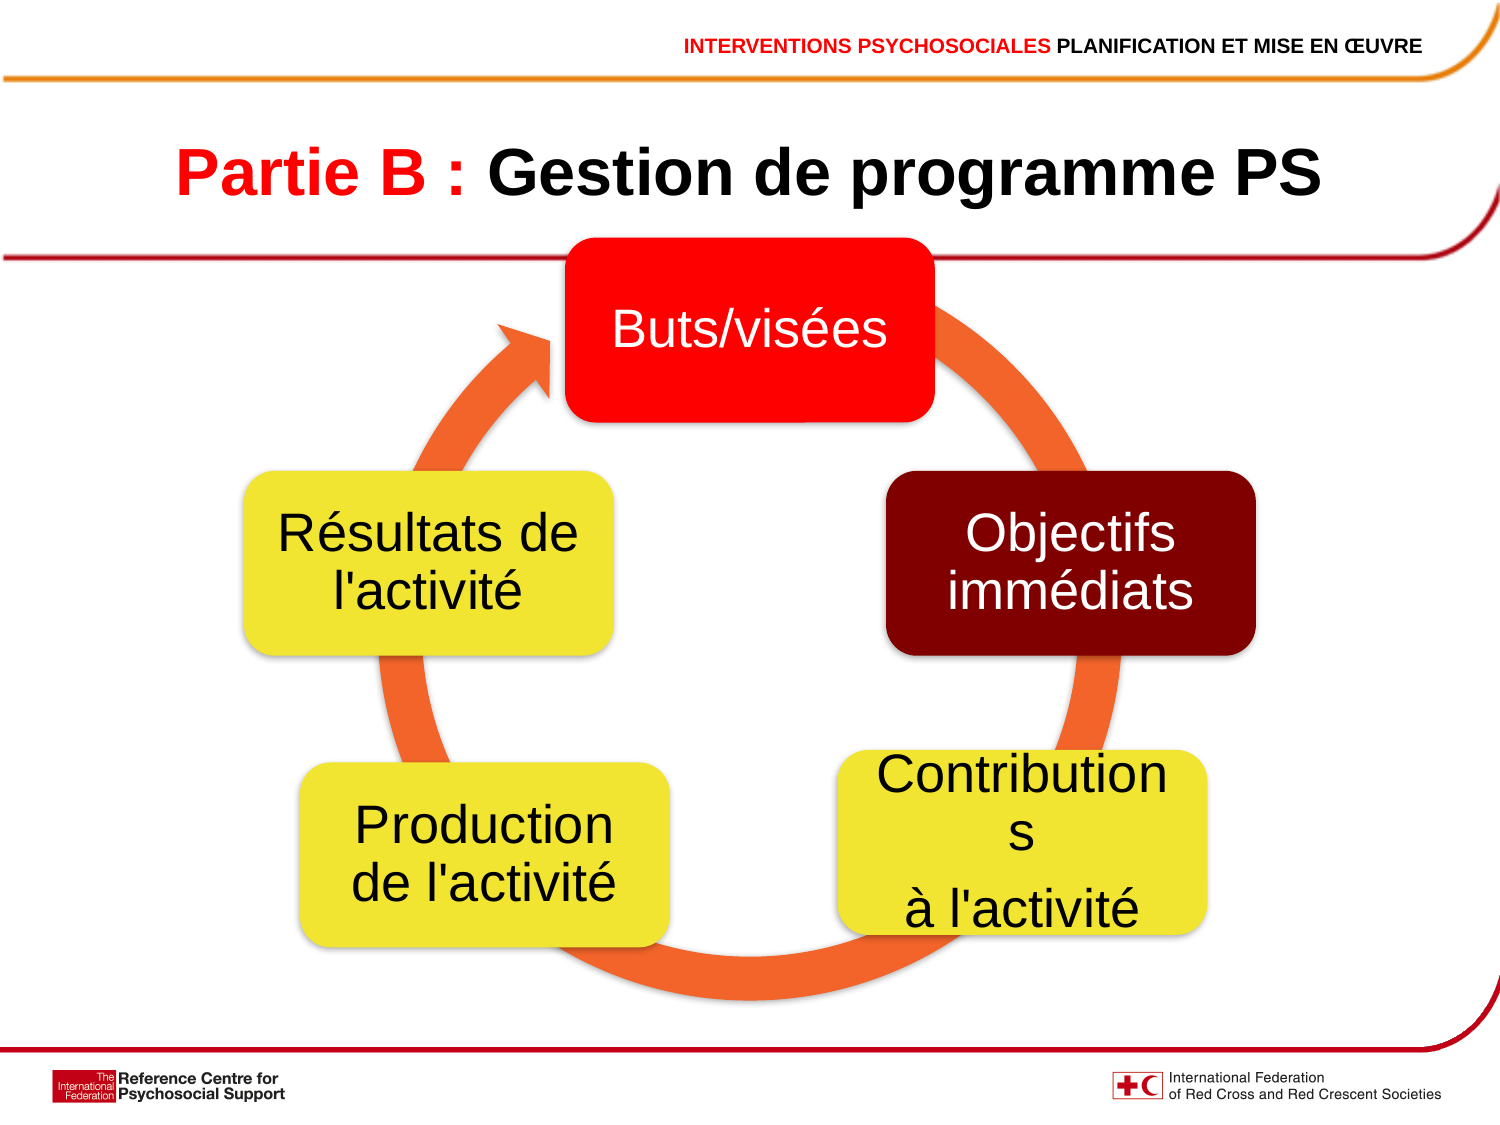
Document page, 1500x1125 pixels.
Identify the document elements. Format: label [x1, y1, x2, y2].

picture [0, 974, 1500, 1125]
picture [0, 0, 1500, 265]
text_box [124, 237, 1376, 1034]
